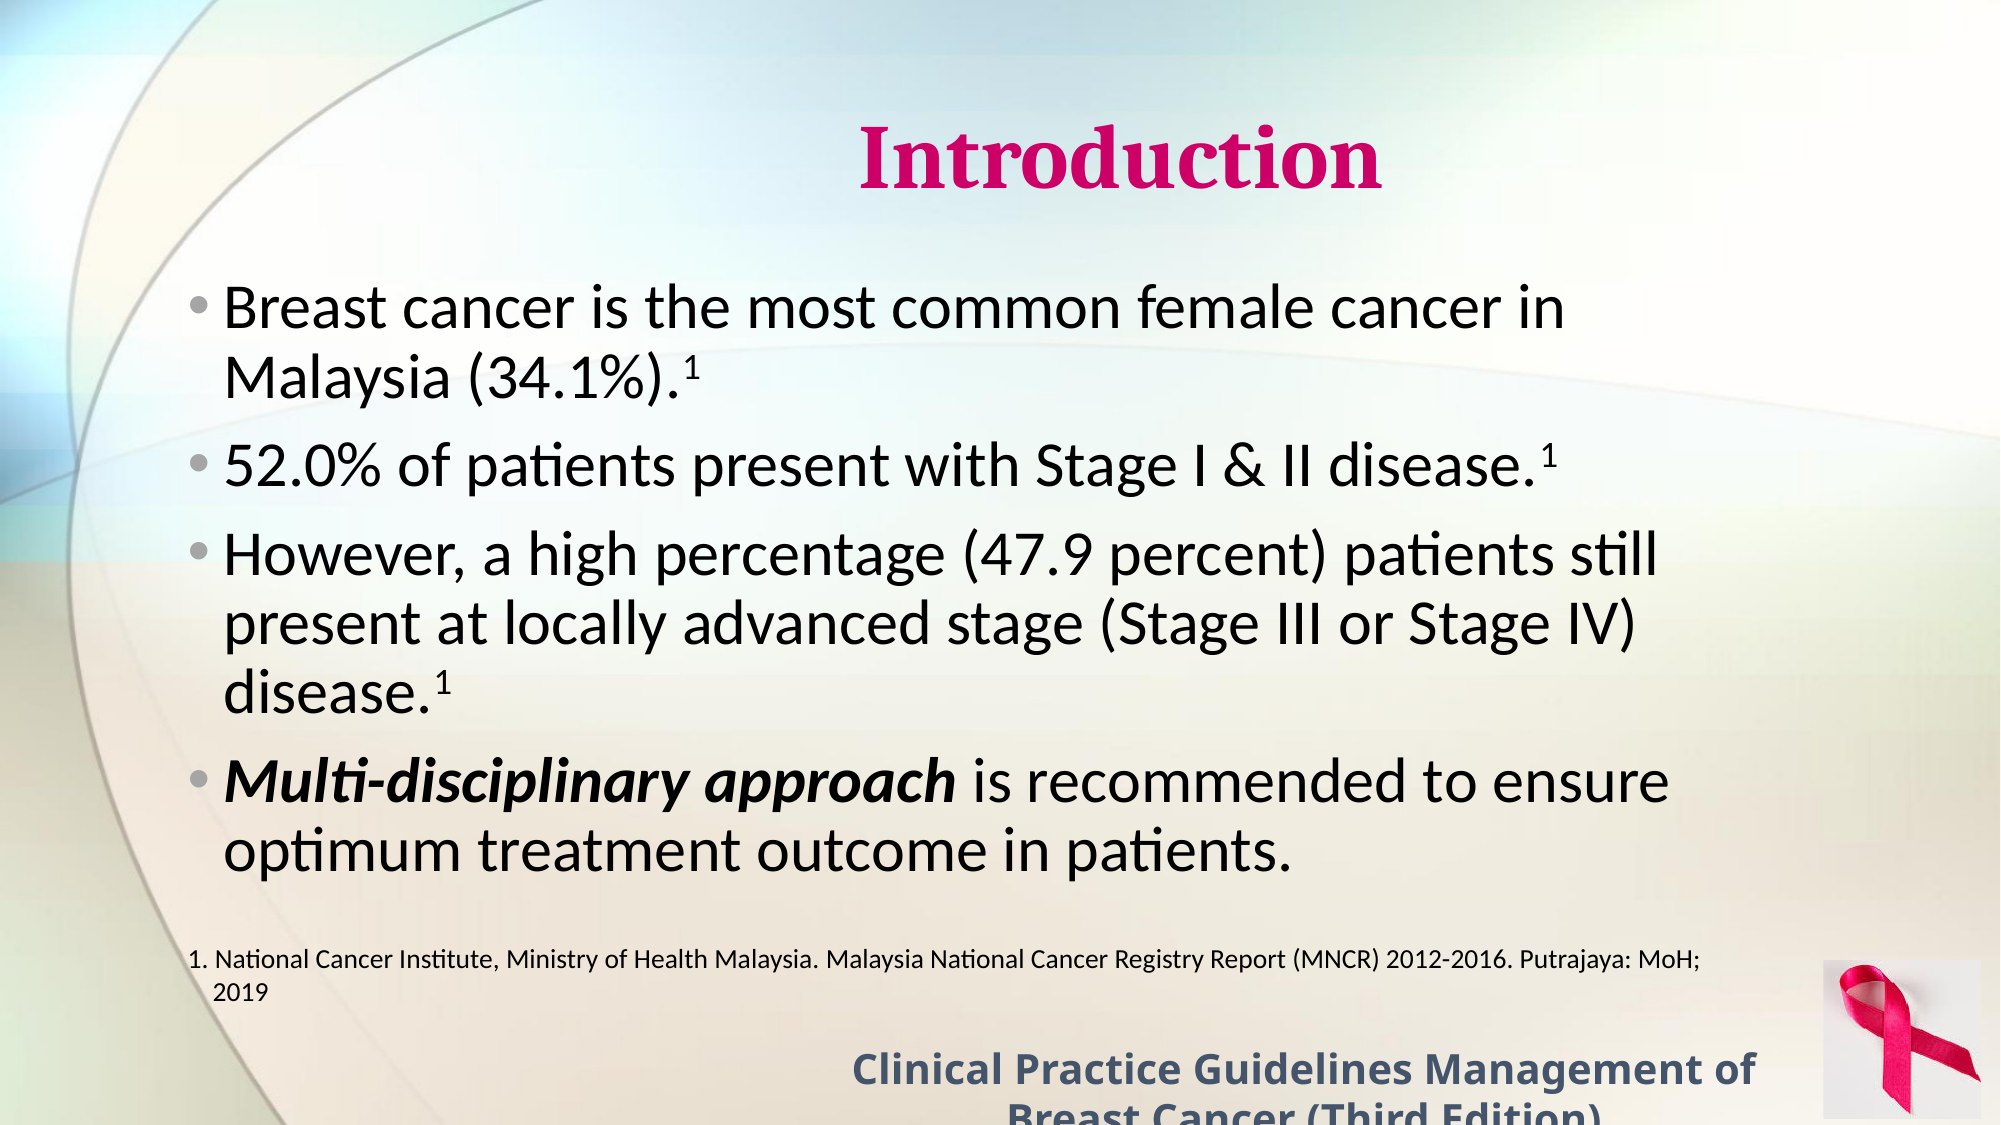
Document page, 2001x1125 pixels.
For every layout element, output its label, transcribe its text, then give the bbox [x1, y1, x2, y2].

title Introduction [381, 43, 1863, 261]
text_box Clinical Practice Guidelines Management of Breast Cancer (Third Edition) [788, 1035, 1820, 1125]
picture [0, 0, 2001, 1125]
slide_number 3 [1325, 1042, 1813, 1103]
list Breast cancer is the most common female cancer in Malaysia (34.1%).1 52.0% of patients present with Stage I & II disease.1 However, a high percentage (47.9 percent) patients still present at locally advanced stage (Stage III or Stage IV) disease.1 Multi-disciplinary approach is recommended to ensure optimum treatment outcome in patients. 1. National Cancer Institute, Ministry of Health Malaysia. Malaysia National Cancer Registry Report (MNCR) 2012-2016. Putrajaya: MoH; 2019 [172, 266, 1826, 1020]
